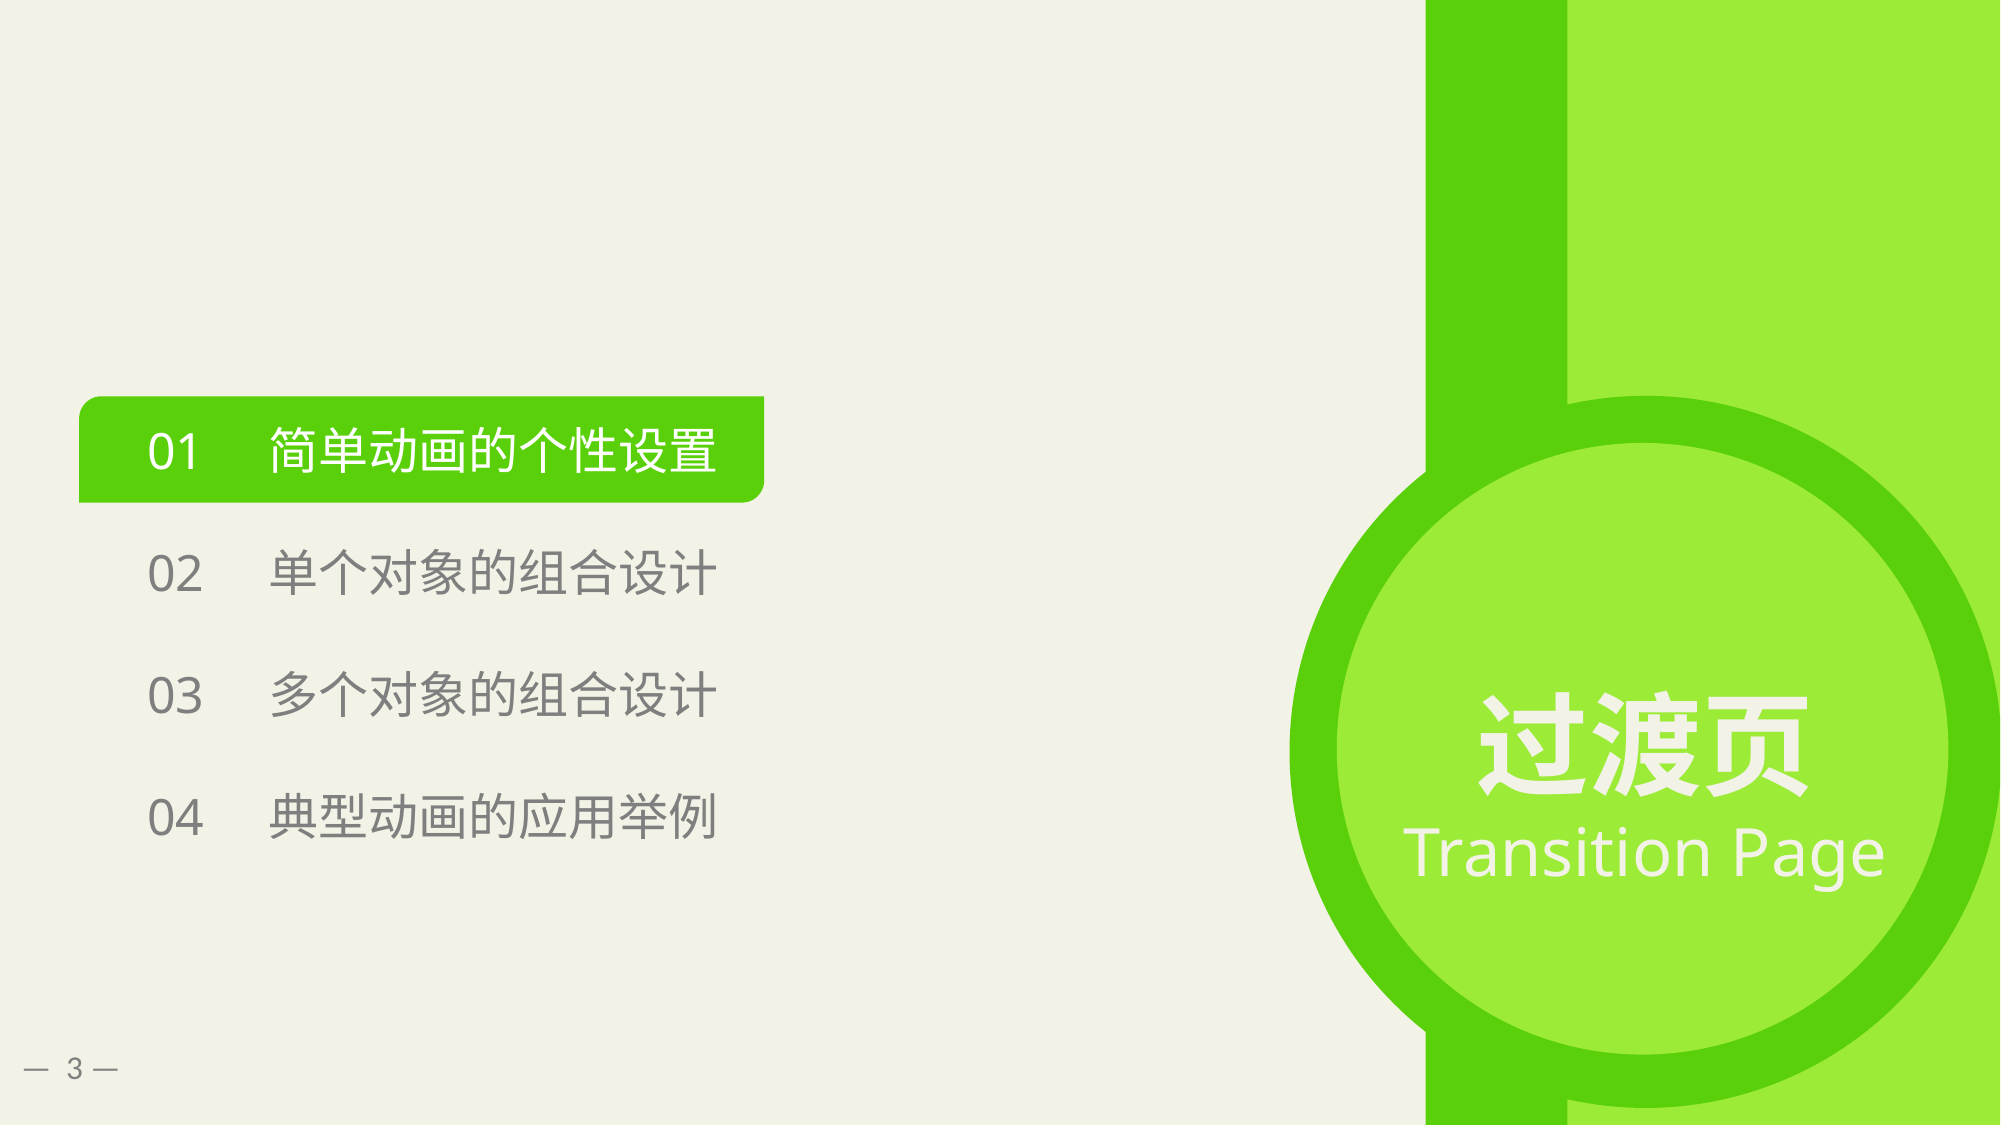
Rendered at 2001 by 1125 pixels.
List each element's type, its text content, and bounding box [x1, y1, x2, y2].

text_box [79, 396, 765, 503]
text_box 01 简单动画的个性设置 [147, 419, 777, 480]
